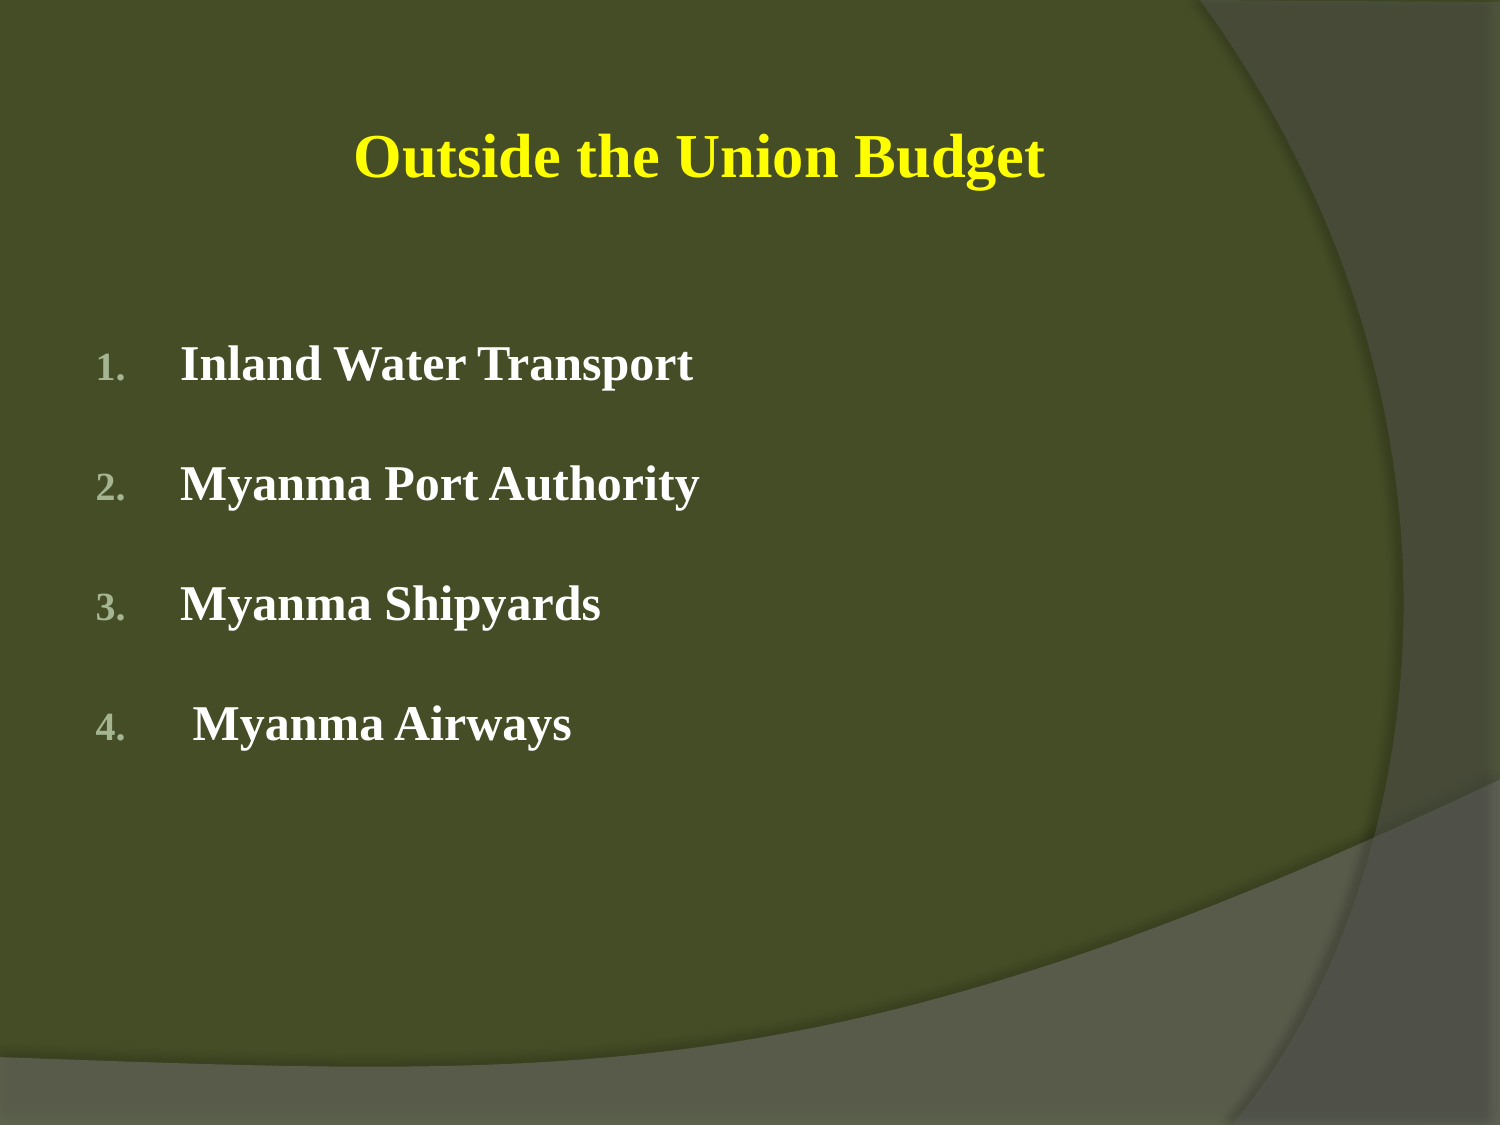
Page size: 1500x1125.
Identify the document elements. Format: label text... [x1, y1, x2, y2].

list Inland Water Transport Myanma Port Authority Myanma Shipyards Myanma Airways [75, 262, 1300, 1005]
title Outside the Union Budget [75, 45, 1300, 233]
